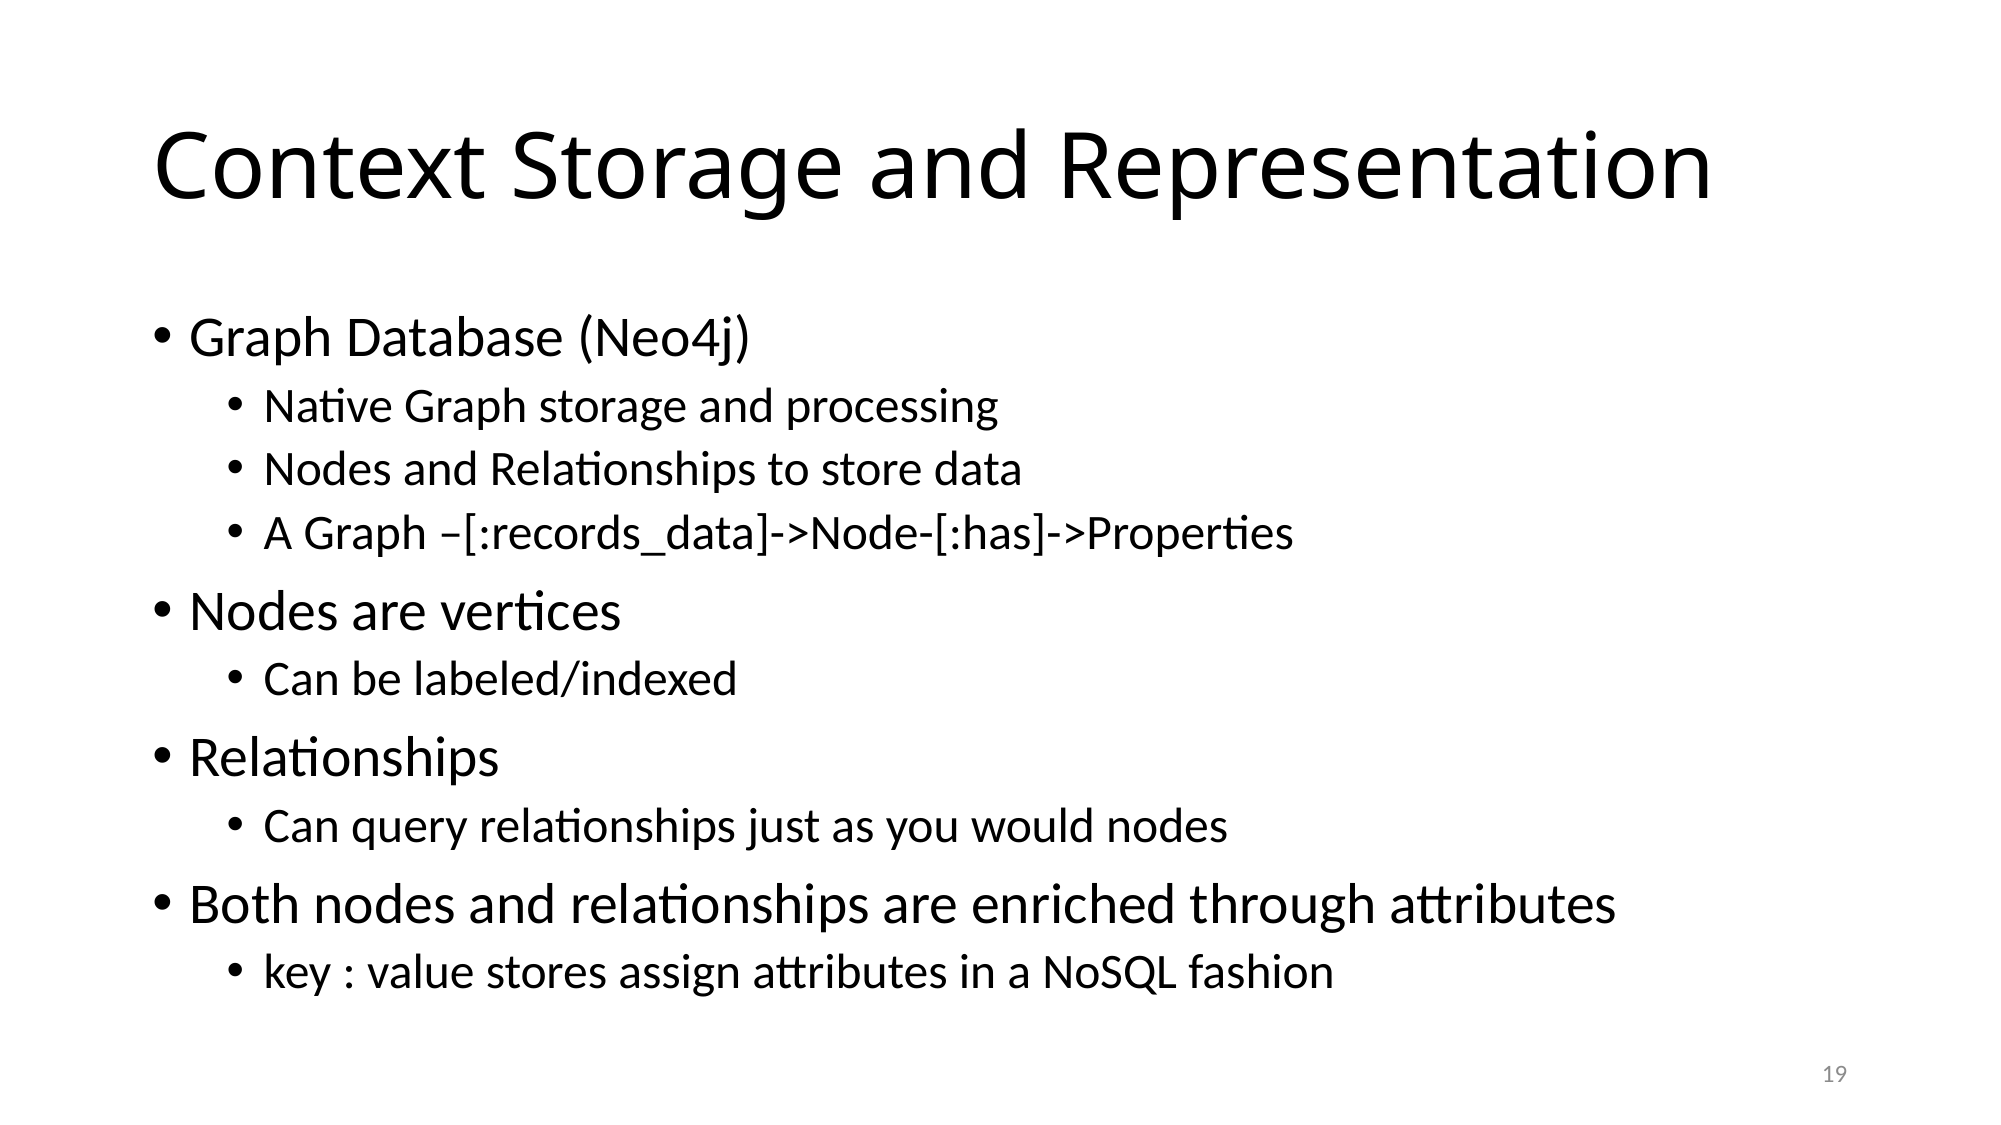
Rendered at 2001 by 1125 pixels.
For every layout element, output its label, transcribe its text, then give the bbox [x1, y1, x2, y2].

slide_number 19 [1412, 1042, 1863, 1103]
title Context Storage and Representation [137, 59, 1863, 278]
list Graph Database (Neo4j) Native Graph storage and processing Nodes and Relationships to store data A Graph –[:records_data]->Node-[:has]->Properties Nodes are vertices Can be labeled/indexed Relationships Can query relationships just as you would nodes Both nodes and relationships are enriched through attributes key : value stores assign attributes in a NoSQL fashion [137, 299, 1863, 1014]
